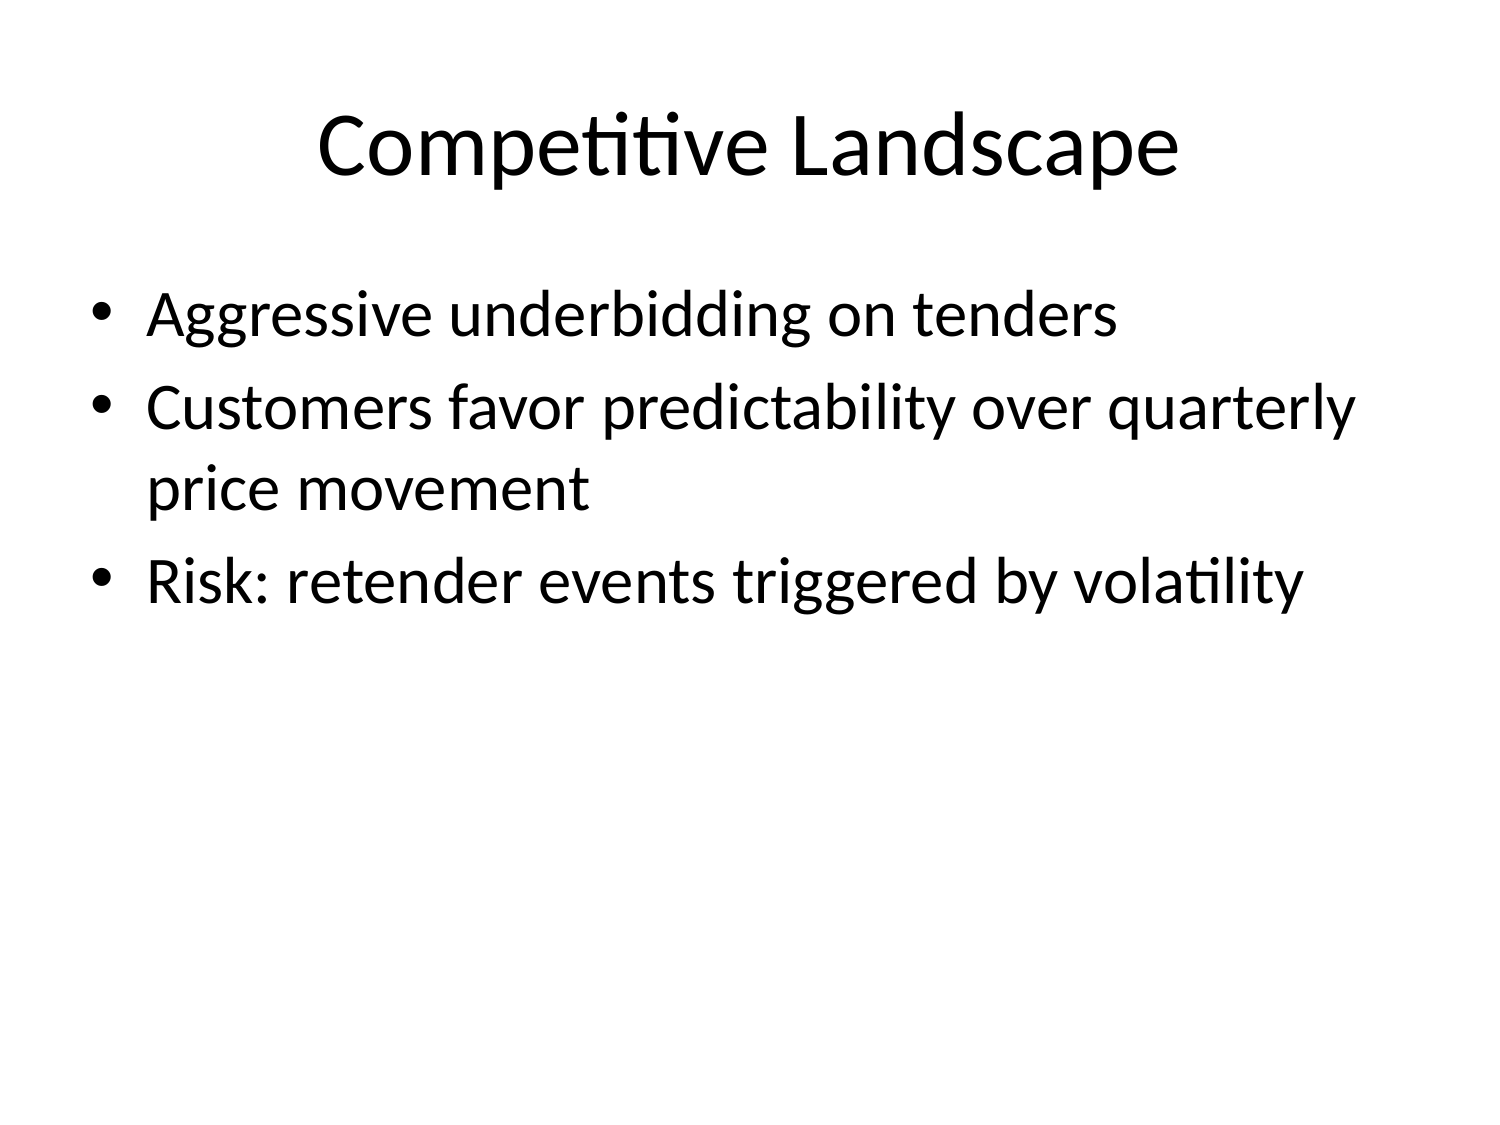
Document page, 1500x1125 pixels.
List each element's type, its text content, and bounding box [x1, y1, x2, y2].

list Aggressive underbidding on tenders Customers favor predictability over quarterly price movement Risk: retender events triggered by volatility [75, 262, 1425, 1005]
title Competitive Landscape [75, 45, 1425, 233]
